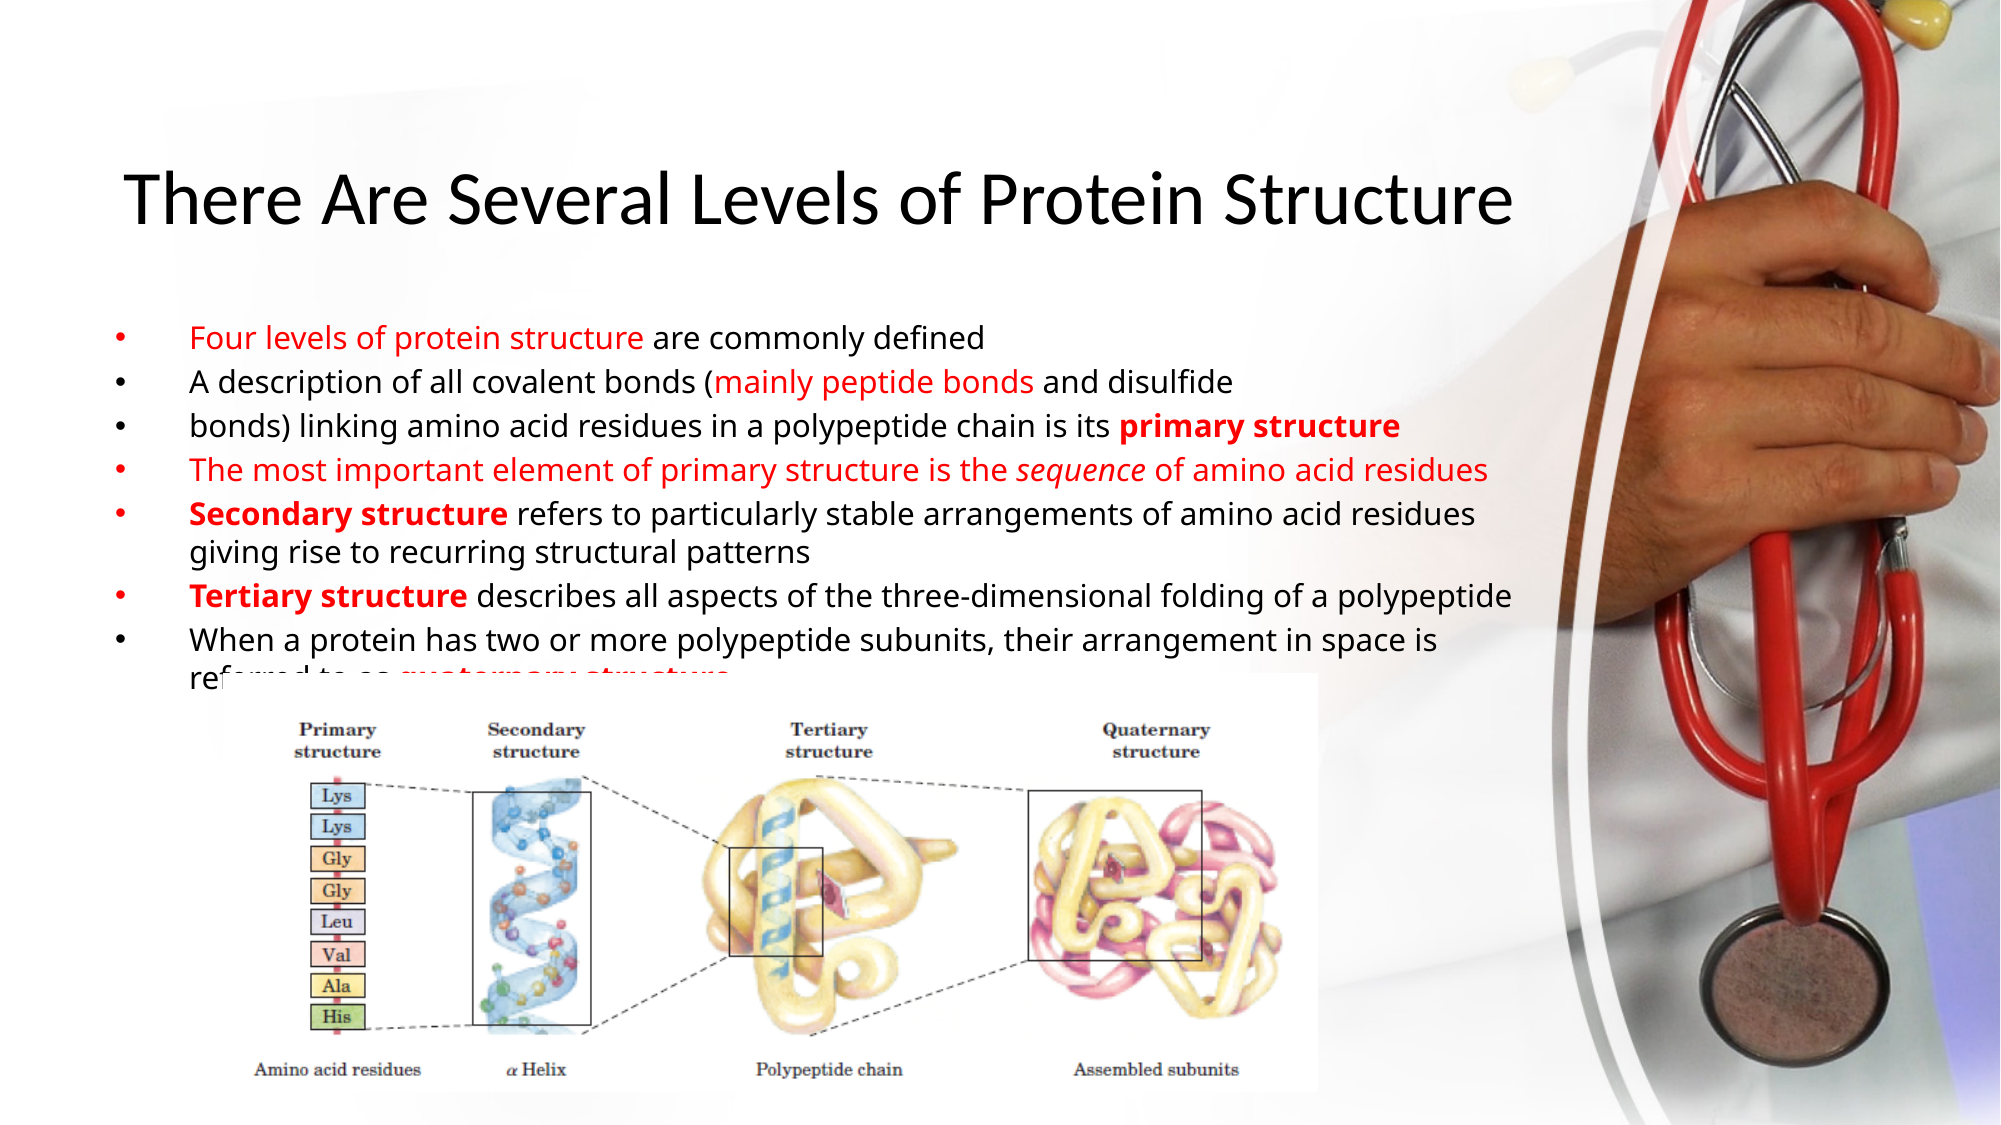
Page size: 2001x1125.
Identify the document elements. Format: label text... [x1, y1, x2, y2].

title There Are Several Levels of Protein Structure [99, 110, 1540, 278]
picture [0, 0, 2001, 1125]
list Four levels of protein structure are commonly defined A description of all covalent bonds (mainly peptide bonds and disulfide bonds) linking amino acid residues in a polypeptide chain is its primary structure The most important element of primary structure is the sequence of amino acid residues Secondary structure refers to particularly stable arrangements of amino acid residues giving rise to recurring structural patterns Tertiary structure describes all aspects of the three-dimensional folding of a polypeptide When a protein has two or more polypeptide subunits, their arrangement in space is referred to as quaternary structure [100, 310, 1537, 737]
